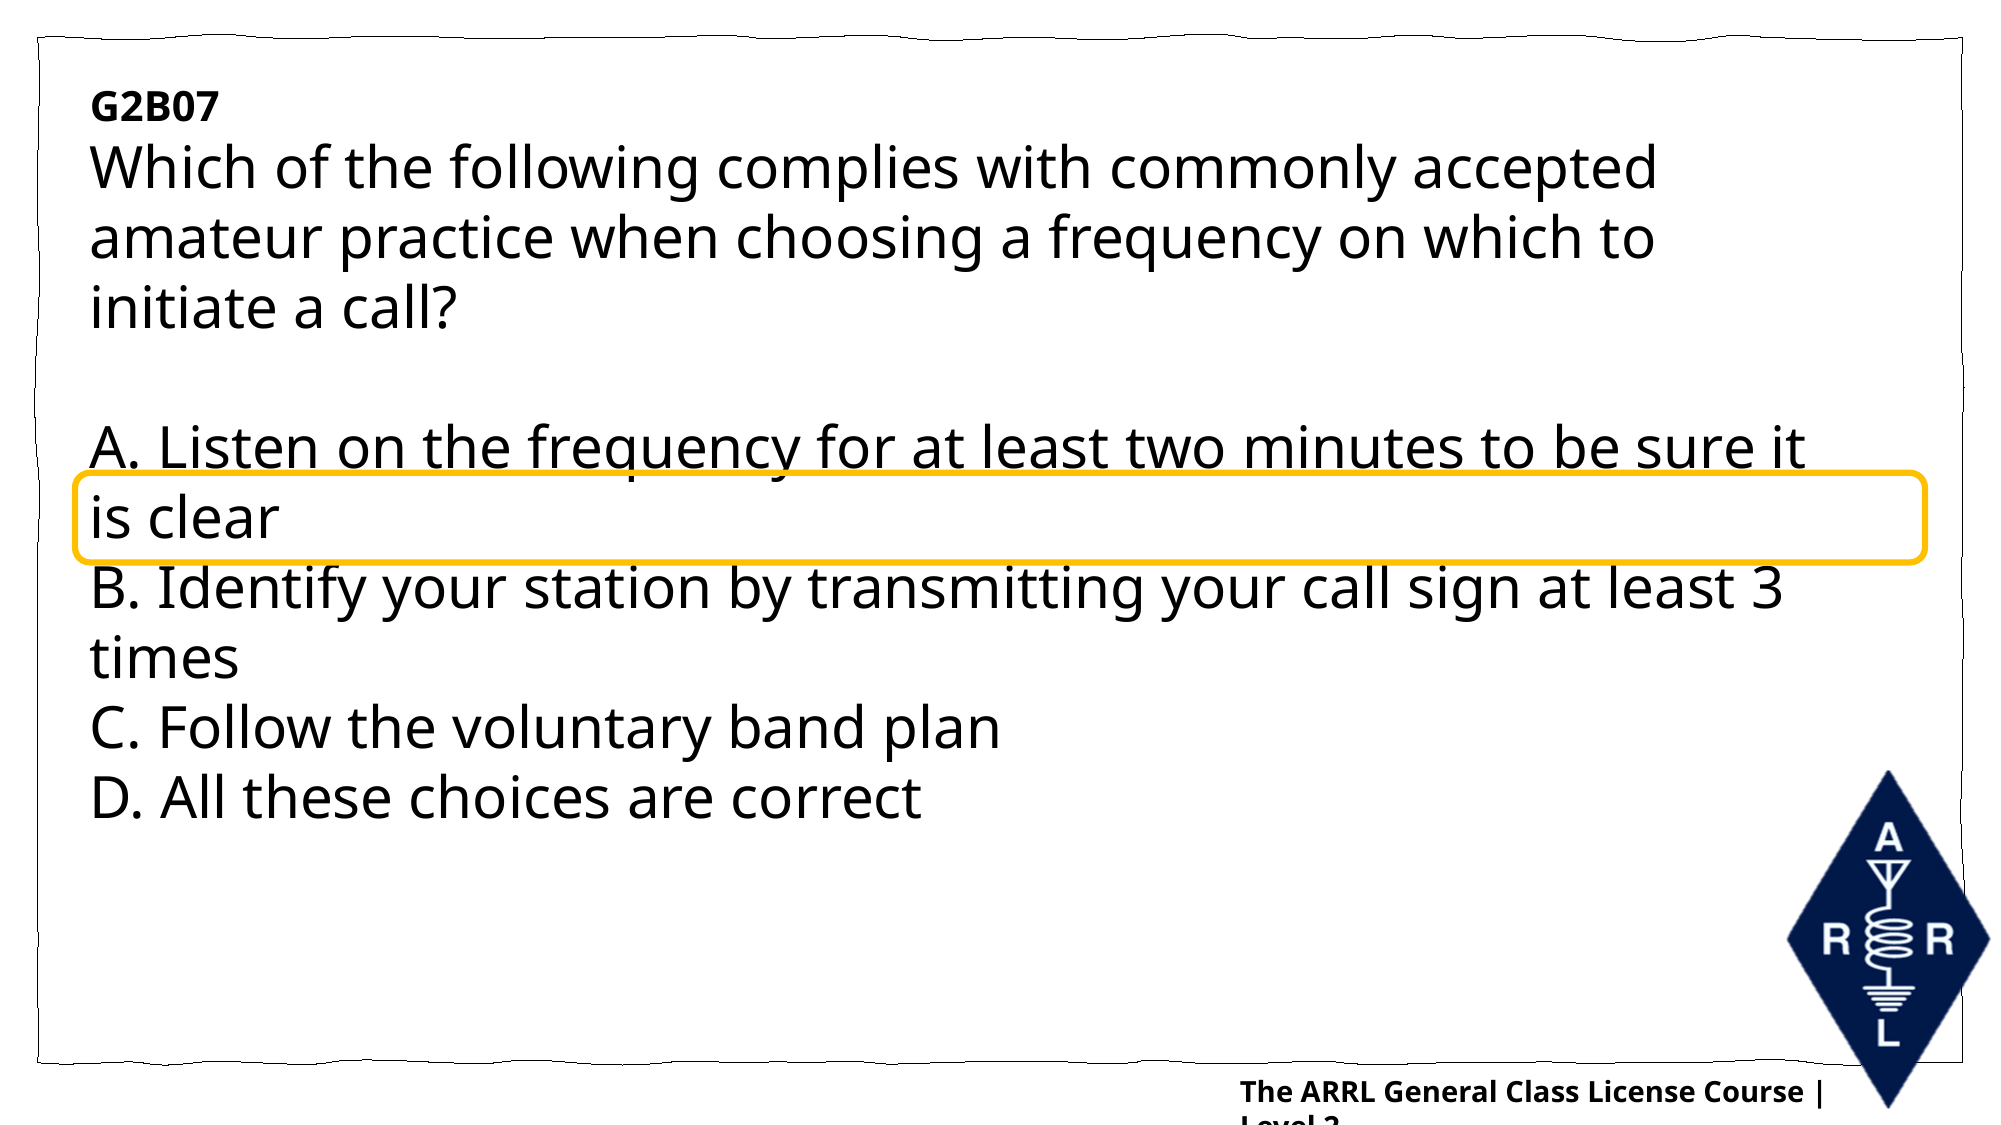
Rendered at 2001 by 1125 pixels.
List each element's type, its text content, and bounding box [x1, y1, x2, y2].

text_box G2B07 Which of the following complies with commonly accepted amateur practice when choosing a frequency on which to initiate a call? A. Listen on the frequency for at least two minutes to be sure it is clear B. Identify your station by transmitting your call sign at least 3 times C. Follow the voluntary band plan D. All these choices are correct [75, 556, 1850, 838]
picture [1773, 752, 1999, 1125]
text_box [73, 471, 1927, 564]
text_box G2B07 Which of the following complies with commonly accepted amateur practice when choosing a frequency on which to initiate a call? A. Listen on the frequency for at least two minutes to be sure it is clear B. Identify your station by transmitting your call sign at least 3 times C. Follow the voluntary band plan D. All these choices are correct [75, 72, 1850, 479]
